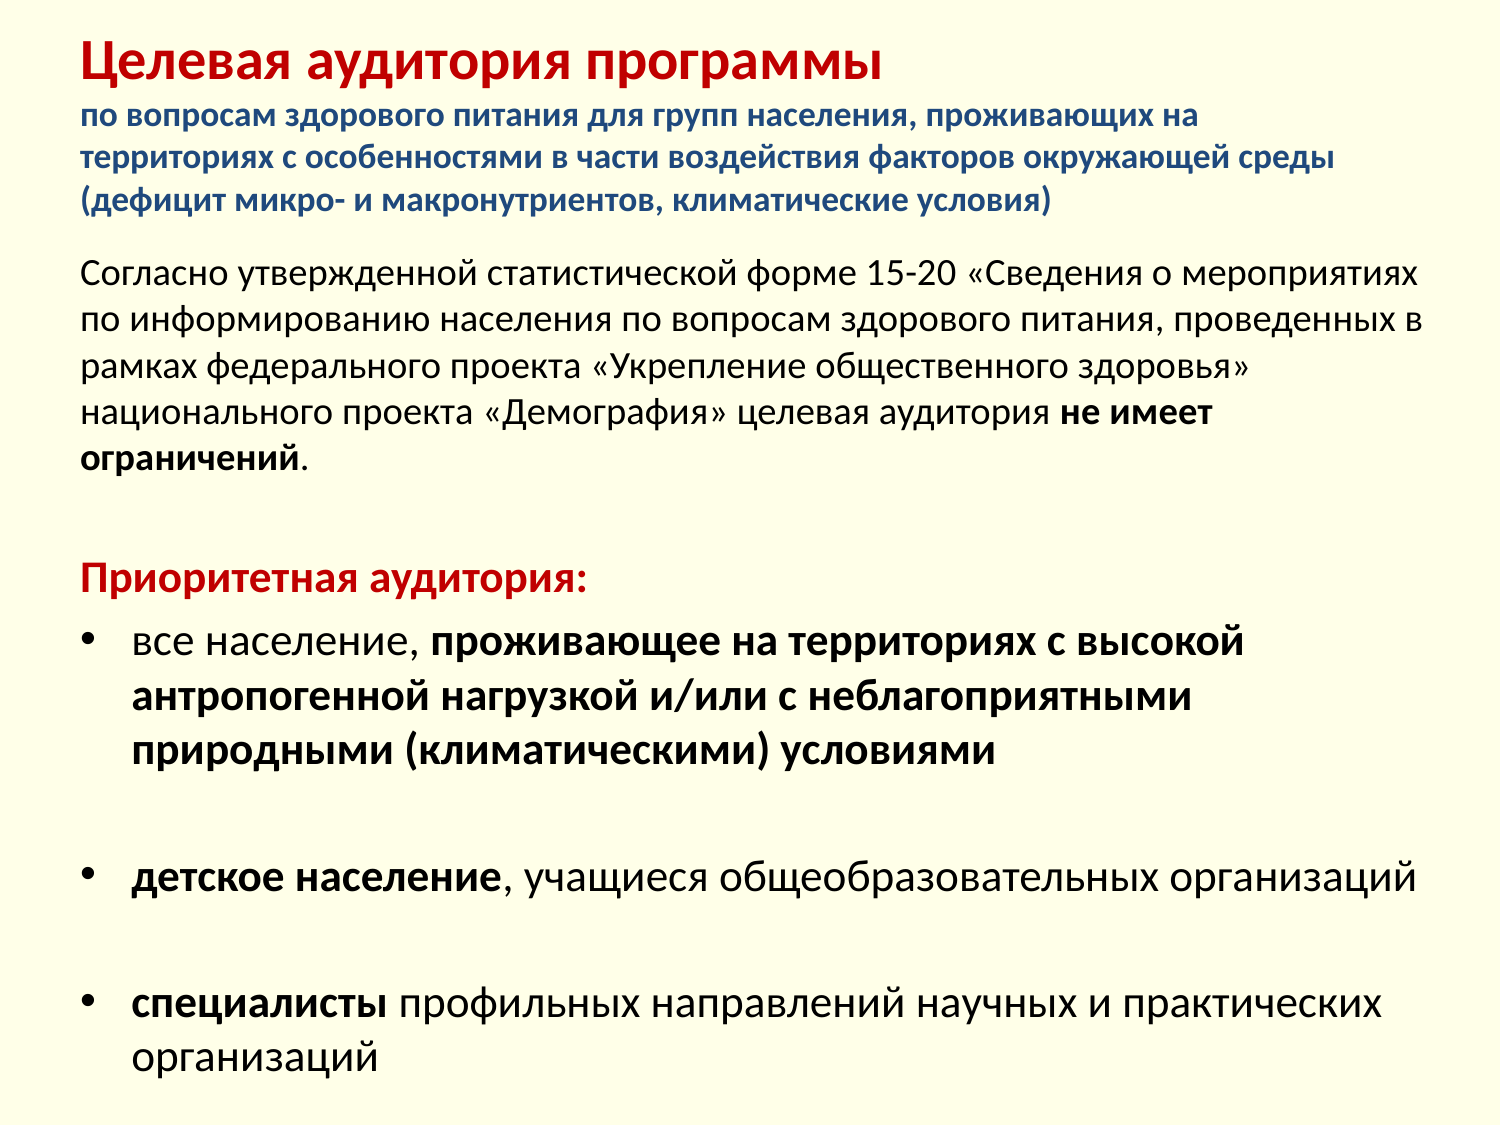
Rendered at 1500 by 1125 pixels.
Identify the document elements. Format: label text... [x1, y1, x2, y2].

title Целевая аудитория программы по вопросам здорового питания для групп населения, проживающих на территориях с особенностями в части воздействия факторов окружающей среды (дефицит микро- и макронутриентов, климатические условия) [64, 42, 1415, 197]
list Согласно утвержденной статистической форме 15-20 «Сведения о мероприятиях по информированию населения по вопросам здорового питания, проведенных в рамках федерального проекта «Укрепление общественного здоровья» национального проекта «Демография» целевая аудитория не имеет ограничений. Приоритетная аудитория: все население, проживающее на территориях с высокой антропогенной нагрузкой и/или с неблагоприятными природными (климатическими) условиями детское население, учащиеся общеобразовательных организаций специалисты профильных направлений научных и практических организаций [64, 239, 1447, 1125]
